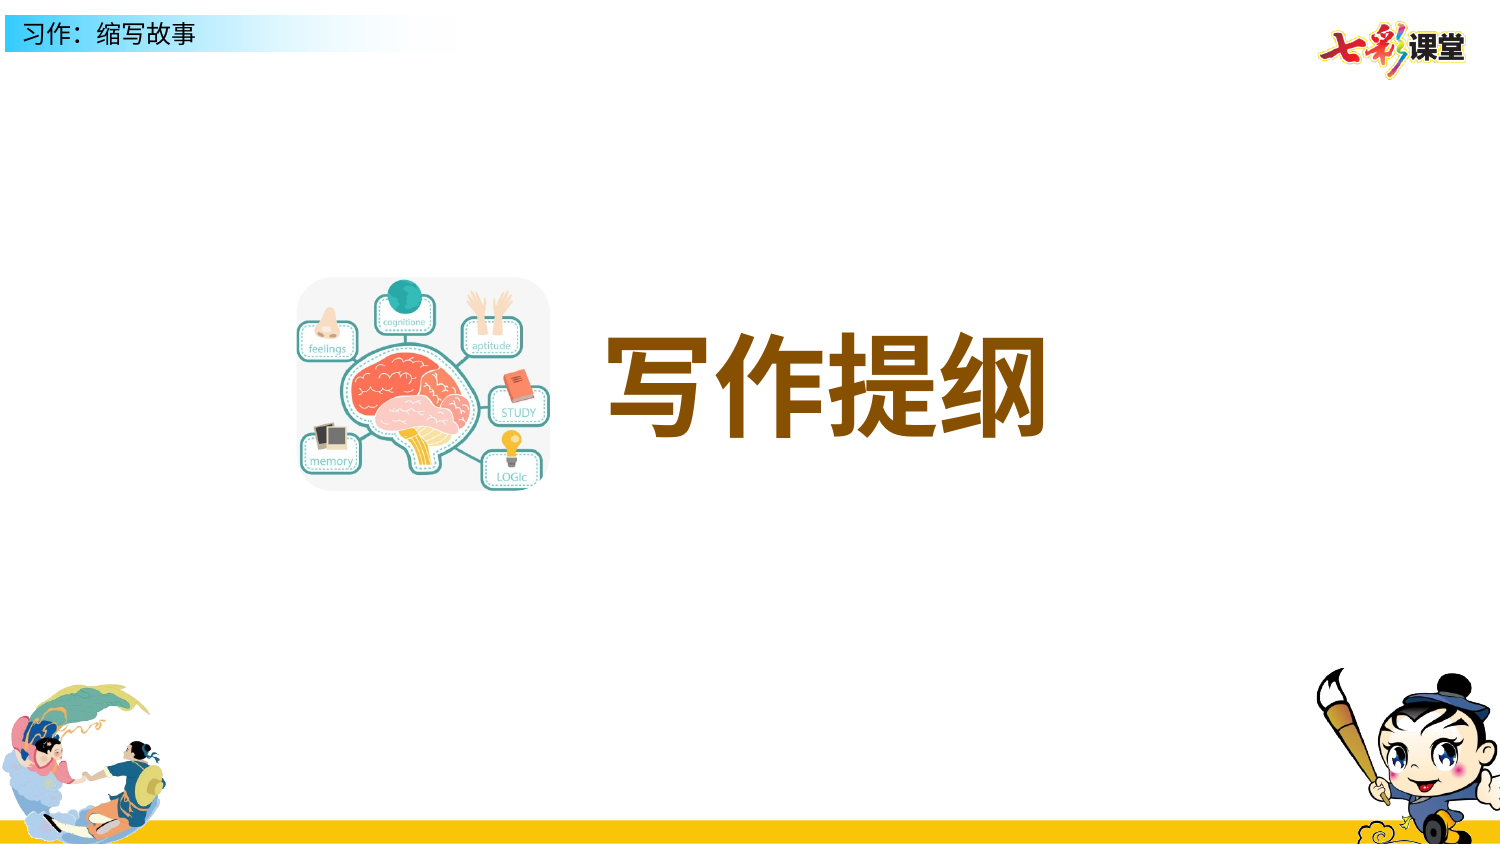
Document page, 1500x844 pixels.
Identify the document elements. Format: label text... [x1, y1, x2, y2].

picture [0, 667, 187, 844]
text_box 写作提纲 [589, 310, 1075, 457]
picture [1316, 20, 1468, 80]
picture [1316, 668, 1500, 844]
picture [296, 277, 551, 492]
